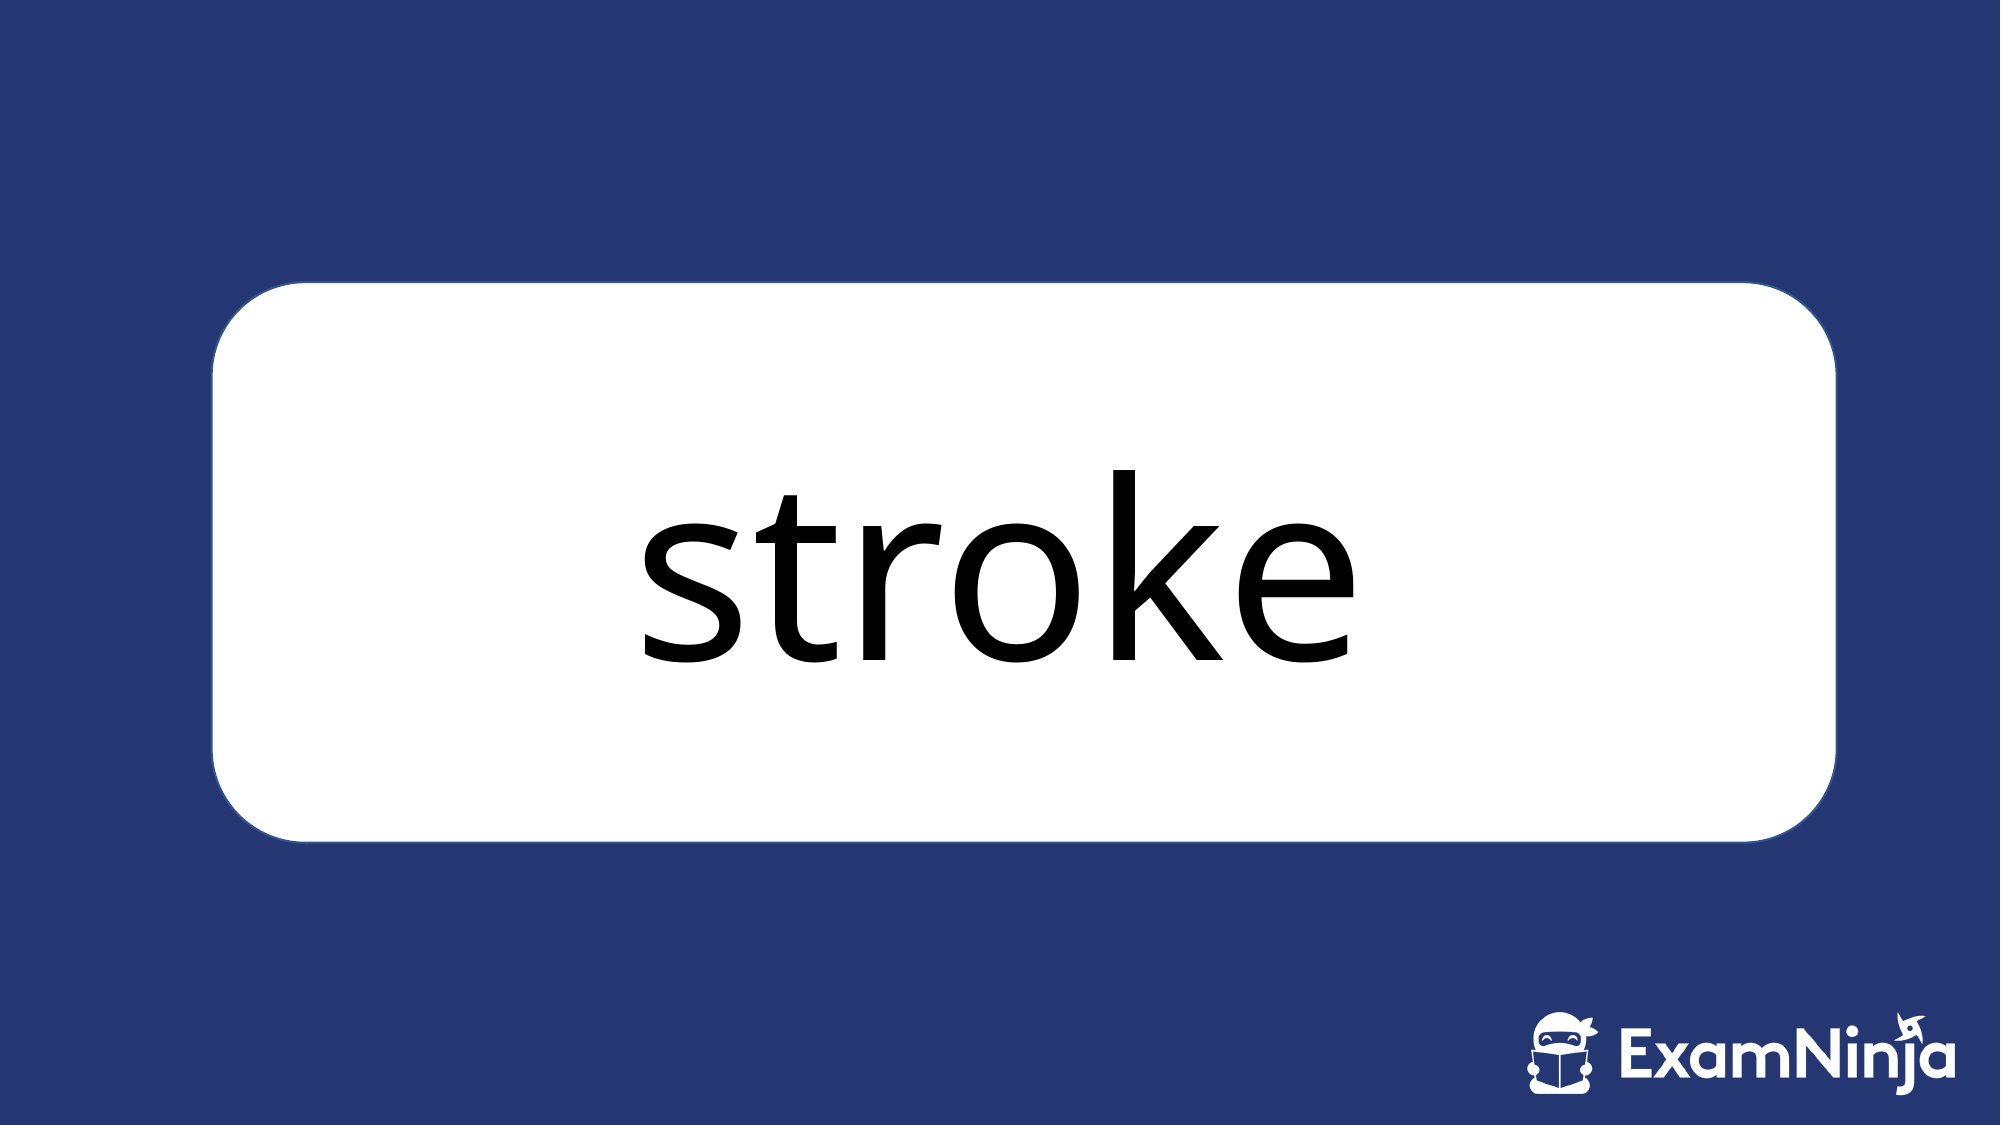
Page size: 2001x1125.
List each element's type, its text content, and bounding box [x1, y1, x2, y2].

text_box [210, 719, 1838, 844]
text_box stroke [143, 403, 1857, 719]
picture [1501, 1003, 1979, 1102]
text_box [210, 281, 1838, 403]
